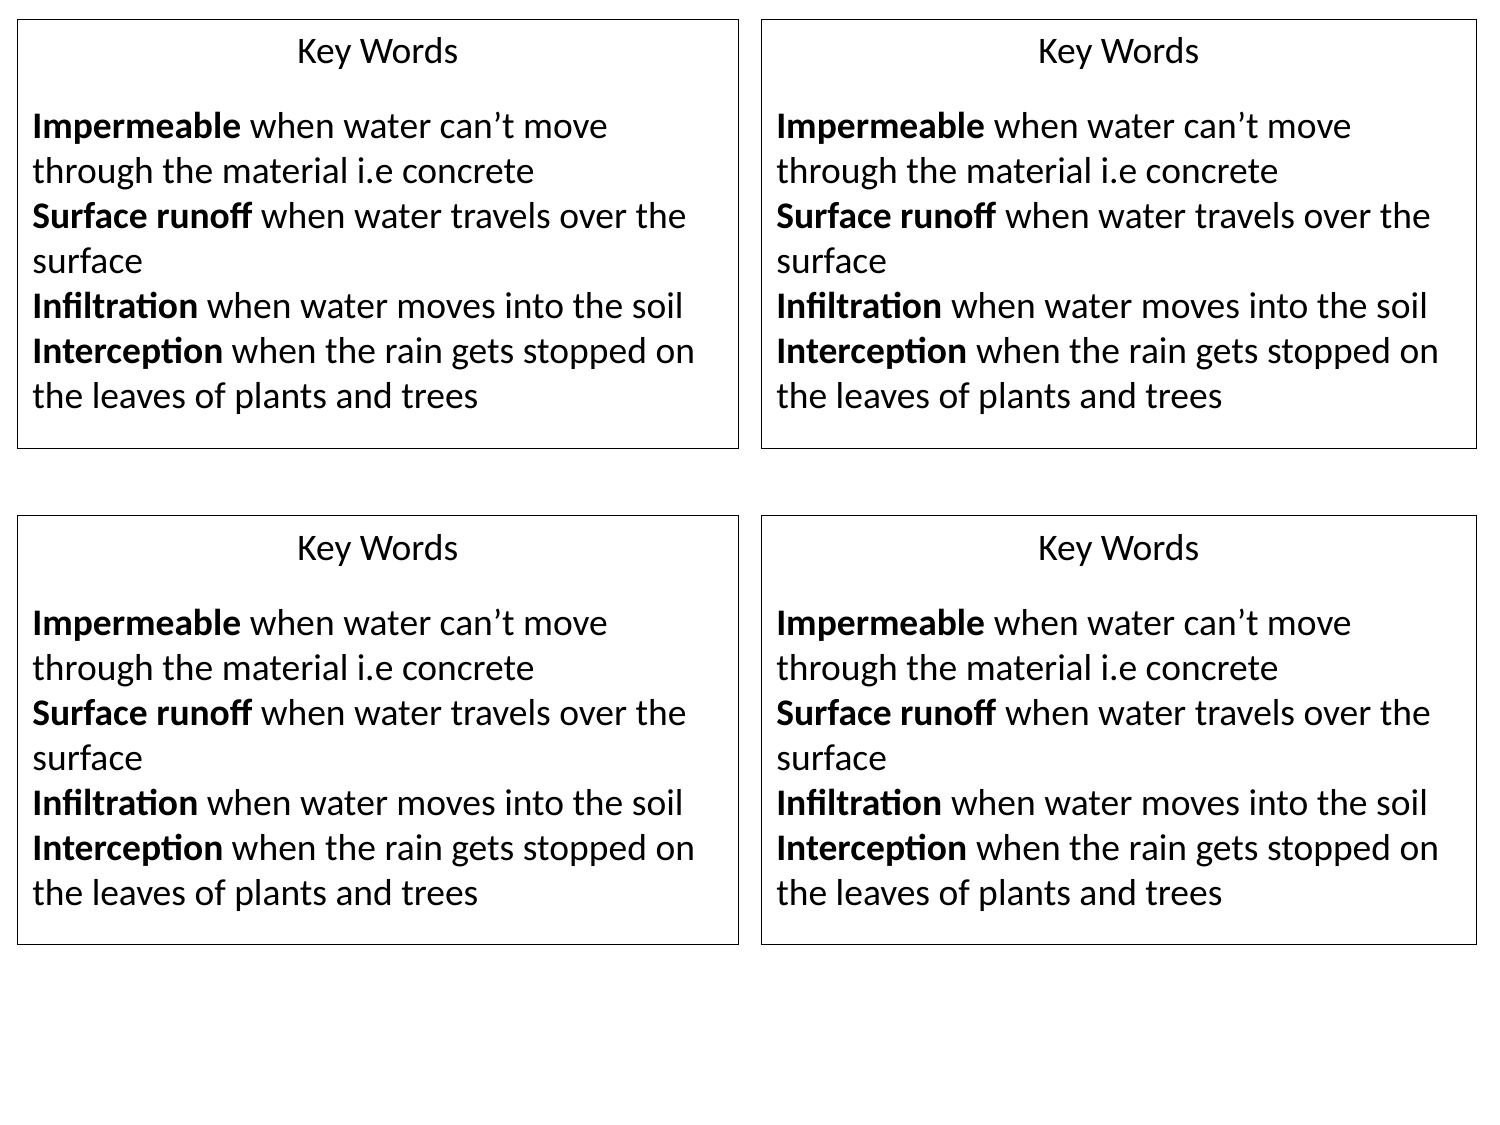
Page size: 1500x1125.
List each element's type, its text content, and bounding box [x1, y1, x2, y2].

text_box Key Words Impermeable when water can’t move through the material i.e concrete Surface runoff when water travels over the surface Infiltration when water moves into the soil Interception when the rain gets stopped on the leaves of plants and trees [17, 19, 739, 449]
text_box Key Words Impermeable when water can’t move through the material i.e concrete Surface runoff when water travels over the surface Infiltration when water moves into the soil Interception when the rain gets stopped on the leaves of plants and trees [17, 515, 739, 945]
text_box Key Words Impermeable when water can’t move through the material i.e concrete Surface runoff when water travels over the surface Infiltration when water moves into the soil Interception when the rain gets stopped on the leaves of plants and trees [761, 515, 1477, 945]
text_box Key Words Impermeable when water can’t move through the material i.e concrete Surface runoff when water travels over the surface Infiltration when water moves into the soil Interception when the rain gets stopped on the leaves of plants and trees [761, 19, 1477, 449]
